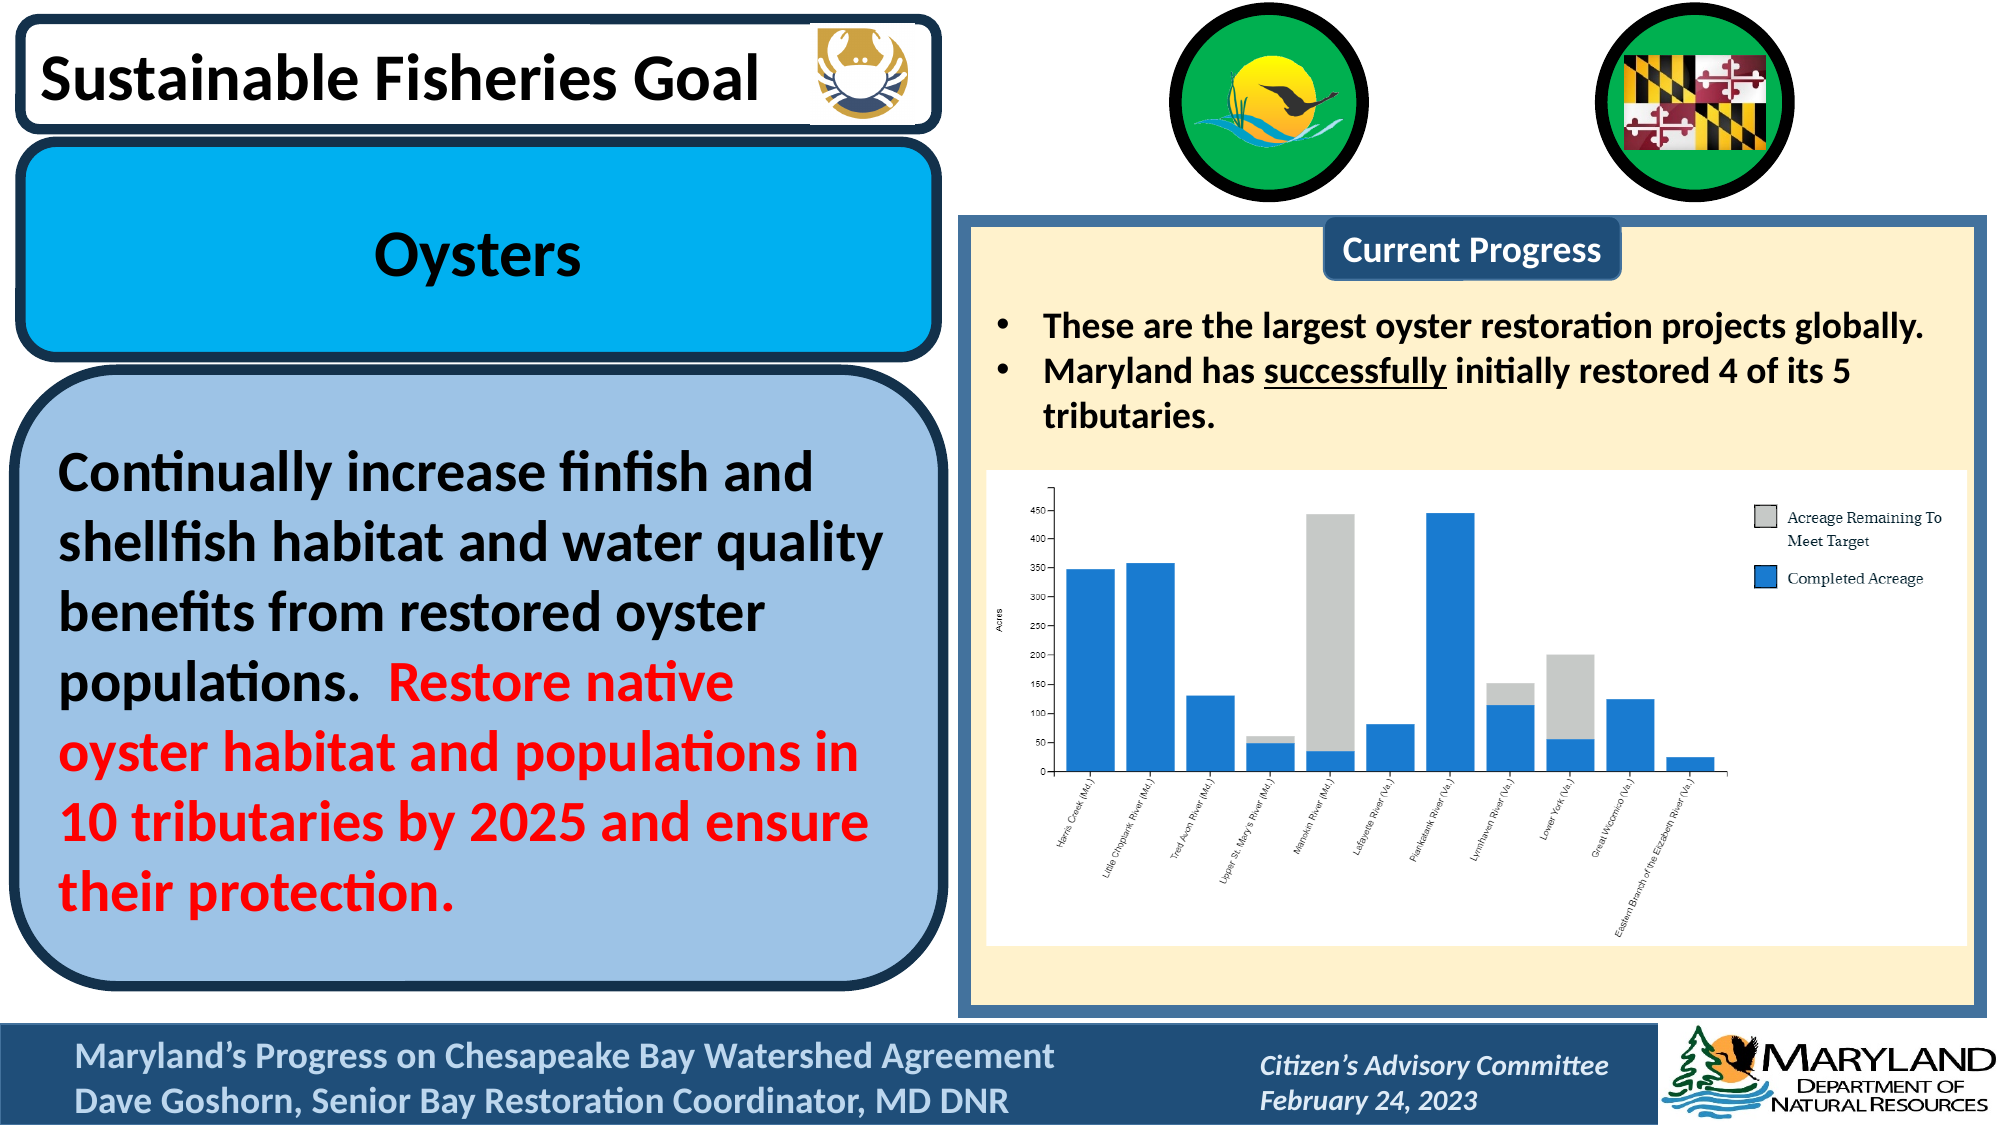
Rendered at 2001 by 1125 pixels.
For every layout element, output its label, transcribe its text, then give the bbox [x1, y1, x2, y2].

picture [810, 23, 915, 125]
picture [986, 470, 1968, 946]
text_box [0, 1021, 2000, 1125]
text_box Current Progress [1322, 215, 1622, 281]
text_box Oysters [19, 140, 938, 359]
text_box s [963, 220, 1981, 1012]
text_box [1175, 8, 1363, 196]
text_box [1601, 8, 1789, 196]
text_box Continually increase finfish and shellfish habitat and water quality benefits from restored oyster populations. Restore native oyster habitat and populations in 10 tributaries by 2025 and ensure their protection. [13, 368, 945, 988]
text_box Sustainable Fisheries Goal [19, 17, 938, 131]
text_box These are the largest oyster restoration projects globally. Maryland has successfully initially restored 4 of its 5 tributaries. [981, 293, 1963, 444]
